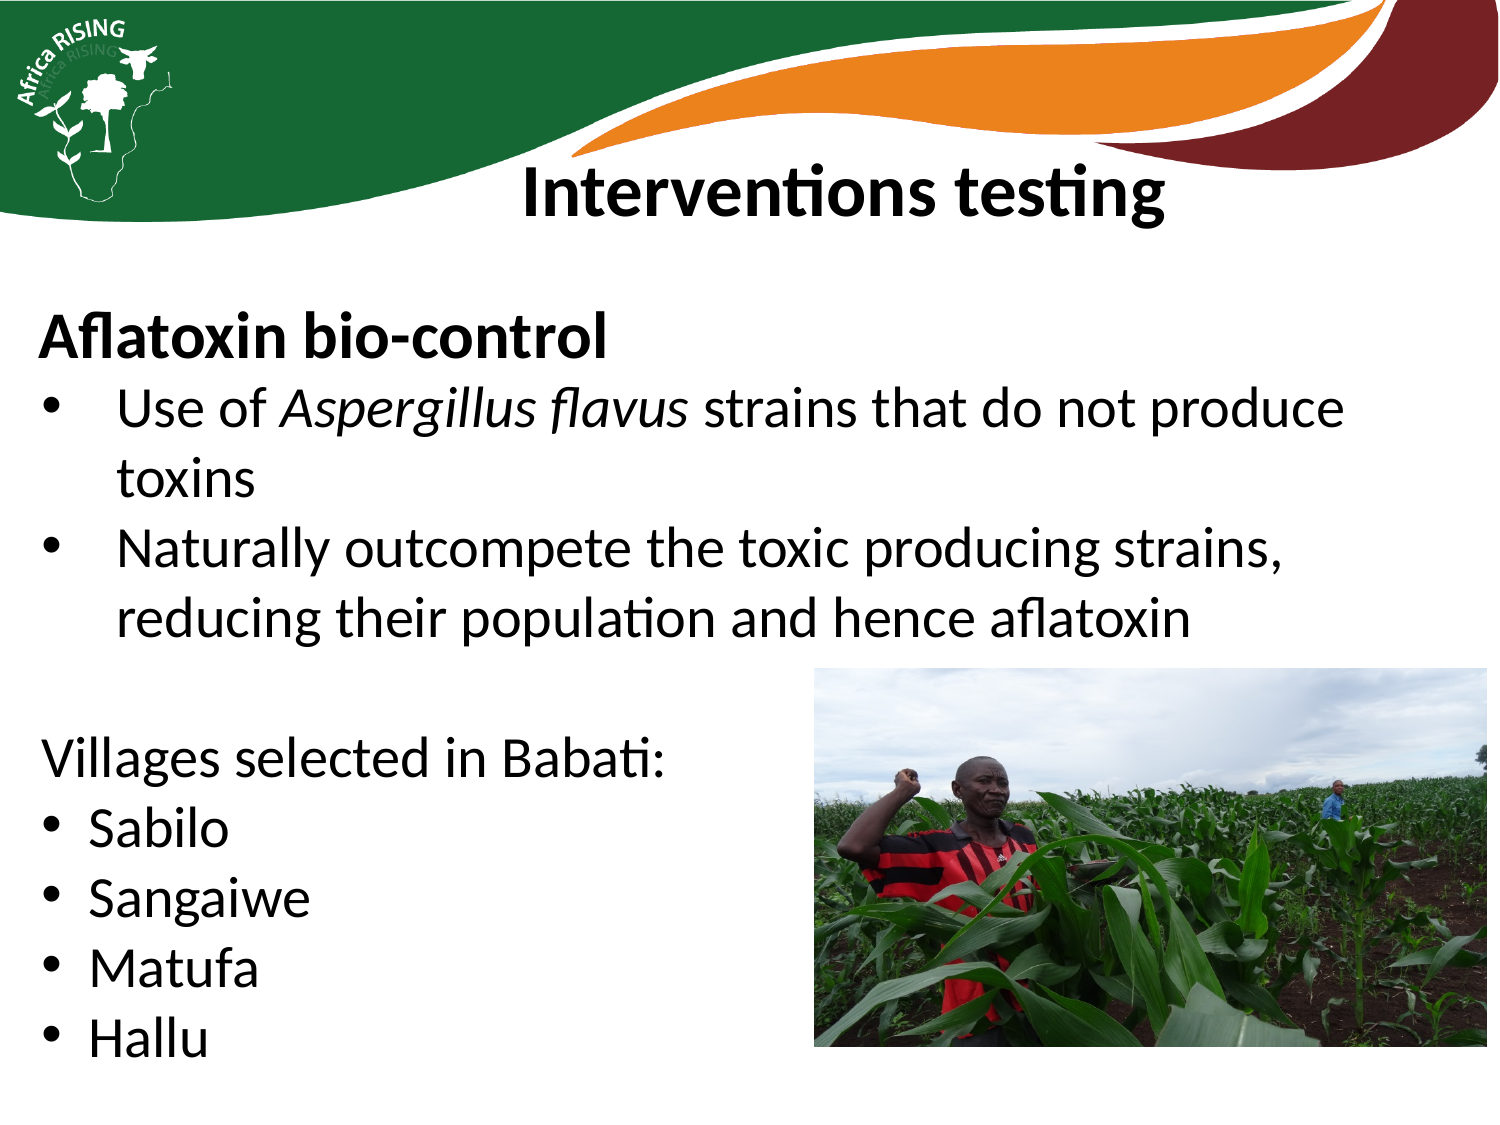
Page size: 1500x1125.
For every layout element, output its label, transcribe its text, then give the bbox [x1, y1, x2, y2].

text_box Use of Aspergillus flavus strains that do not produce toxins Naturally outcompete the toxic producing strains, reducing their population and hence aflatoxin Villages selected in Babati: Sabilo Sangaiwe Matufa Hallu [26, 361, 1471, 1077]
picture [814, 668, 1487, 1048]
picture [0, 0, 1499, 222]
text_box Interventions testing [506, 134, 1299, 240]
text_box Aflatoxin bio-control [23, 284, 1353, 380]
